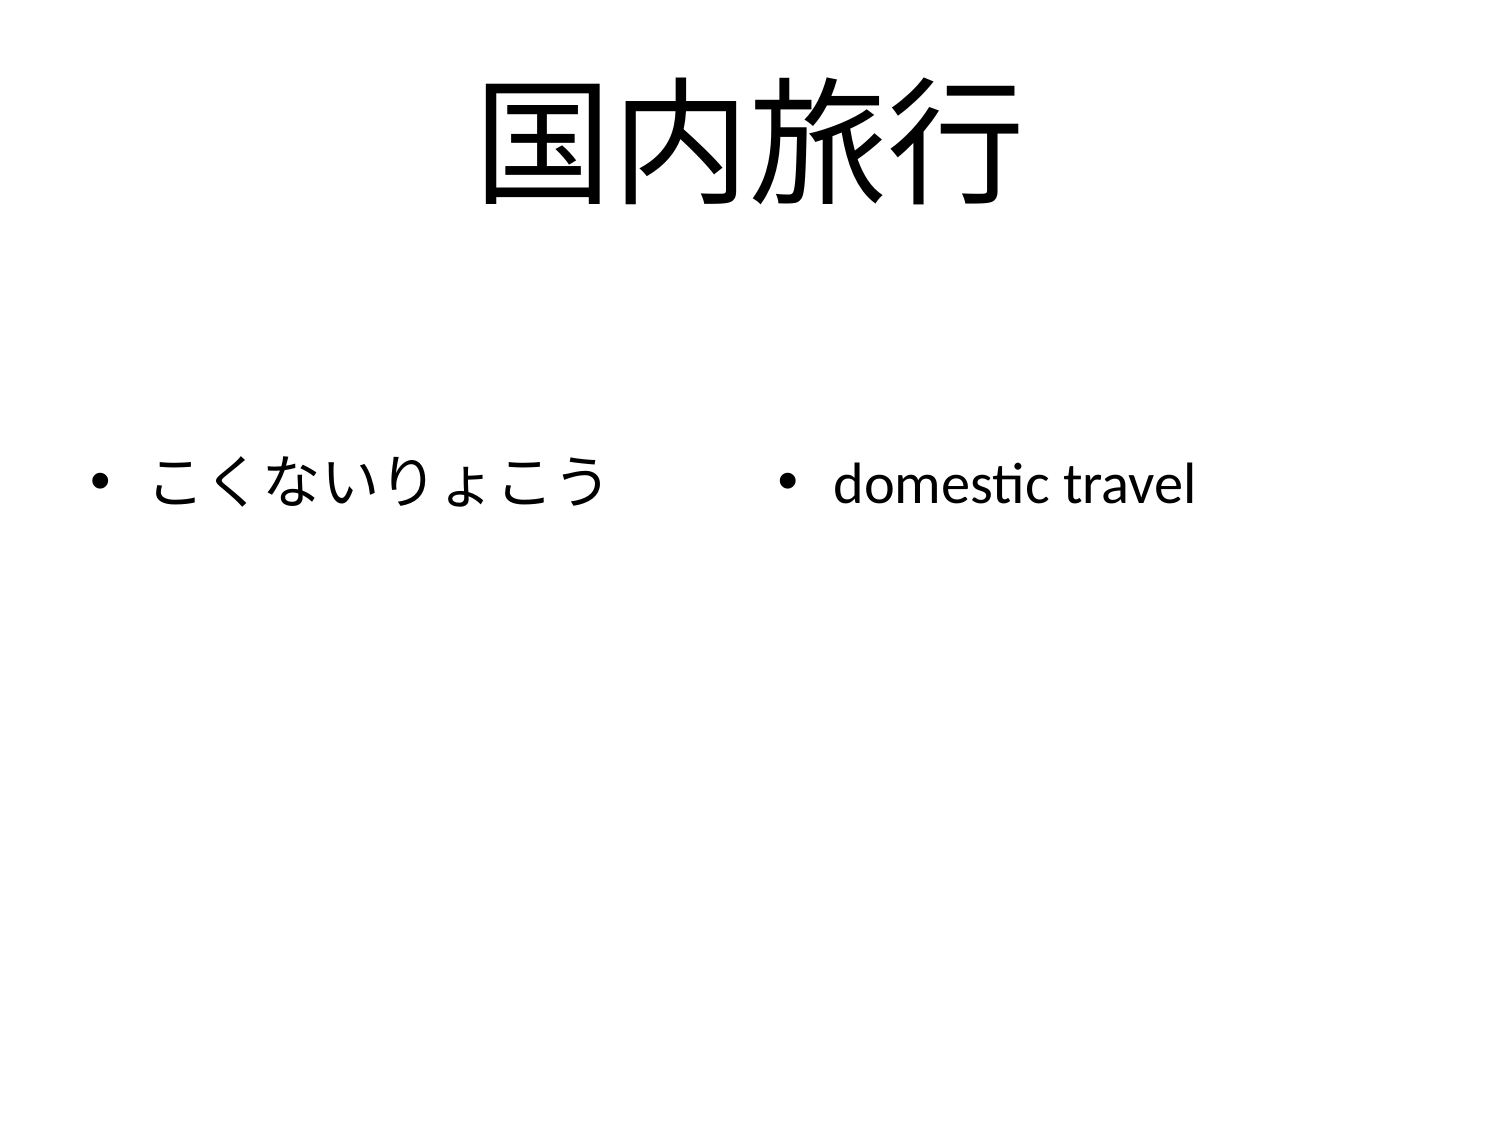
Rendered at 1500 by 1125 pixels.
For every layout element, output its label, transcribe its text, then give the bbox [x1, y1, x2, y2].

list こくないりょこう [74, 437, 738, 1006]
list domestic travel [762, 437, 1426, 1006]
title 国内旅行 [74, 44, 1426, 233]
